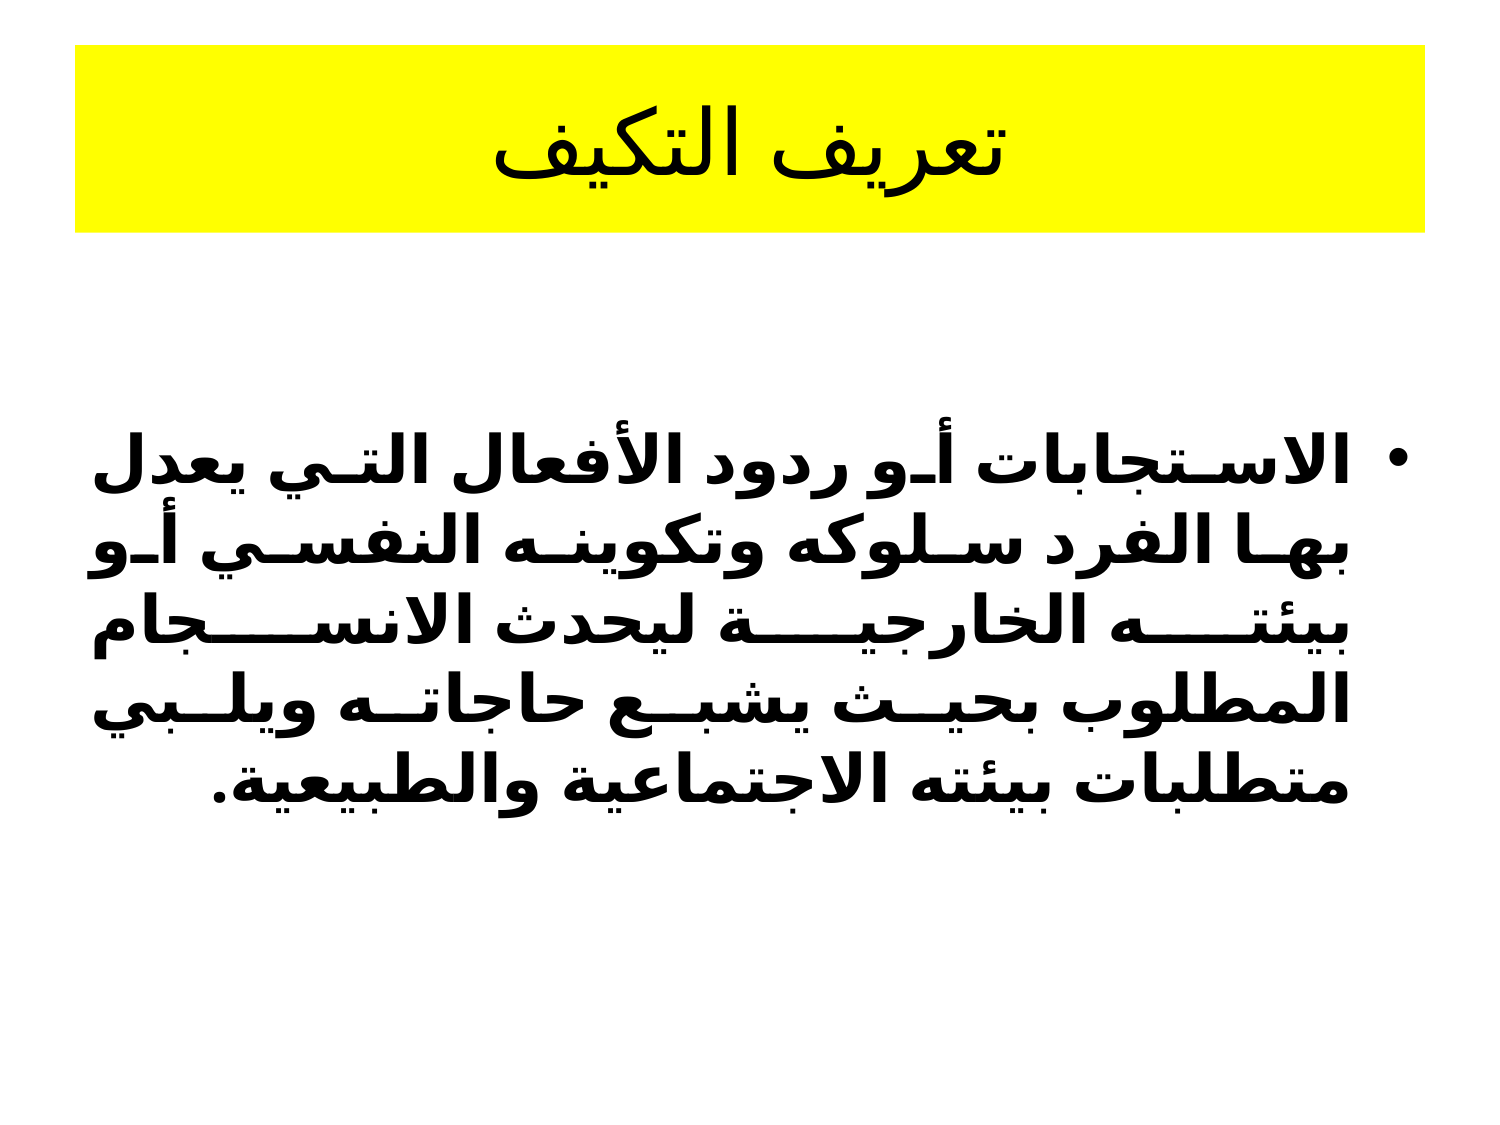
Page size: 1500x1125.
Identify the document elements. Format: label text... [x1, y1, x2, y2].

list الاستجابات أو ردود الأفعال التي يعدل بها الفرد سلوكه وتكوينه النفسي أو بيئته الخارجية ليحدث الانسجام المطلوب بحيث يشبع حاجاته ويلبي متطلبات بيئته الاجتماعية والطبيعية. [75, 408, 1425, 1005]
title تعريف التكيف [75, 45, 1425, 233]
